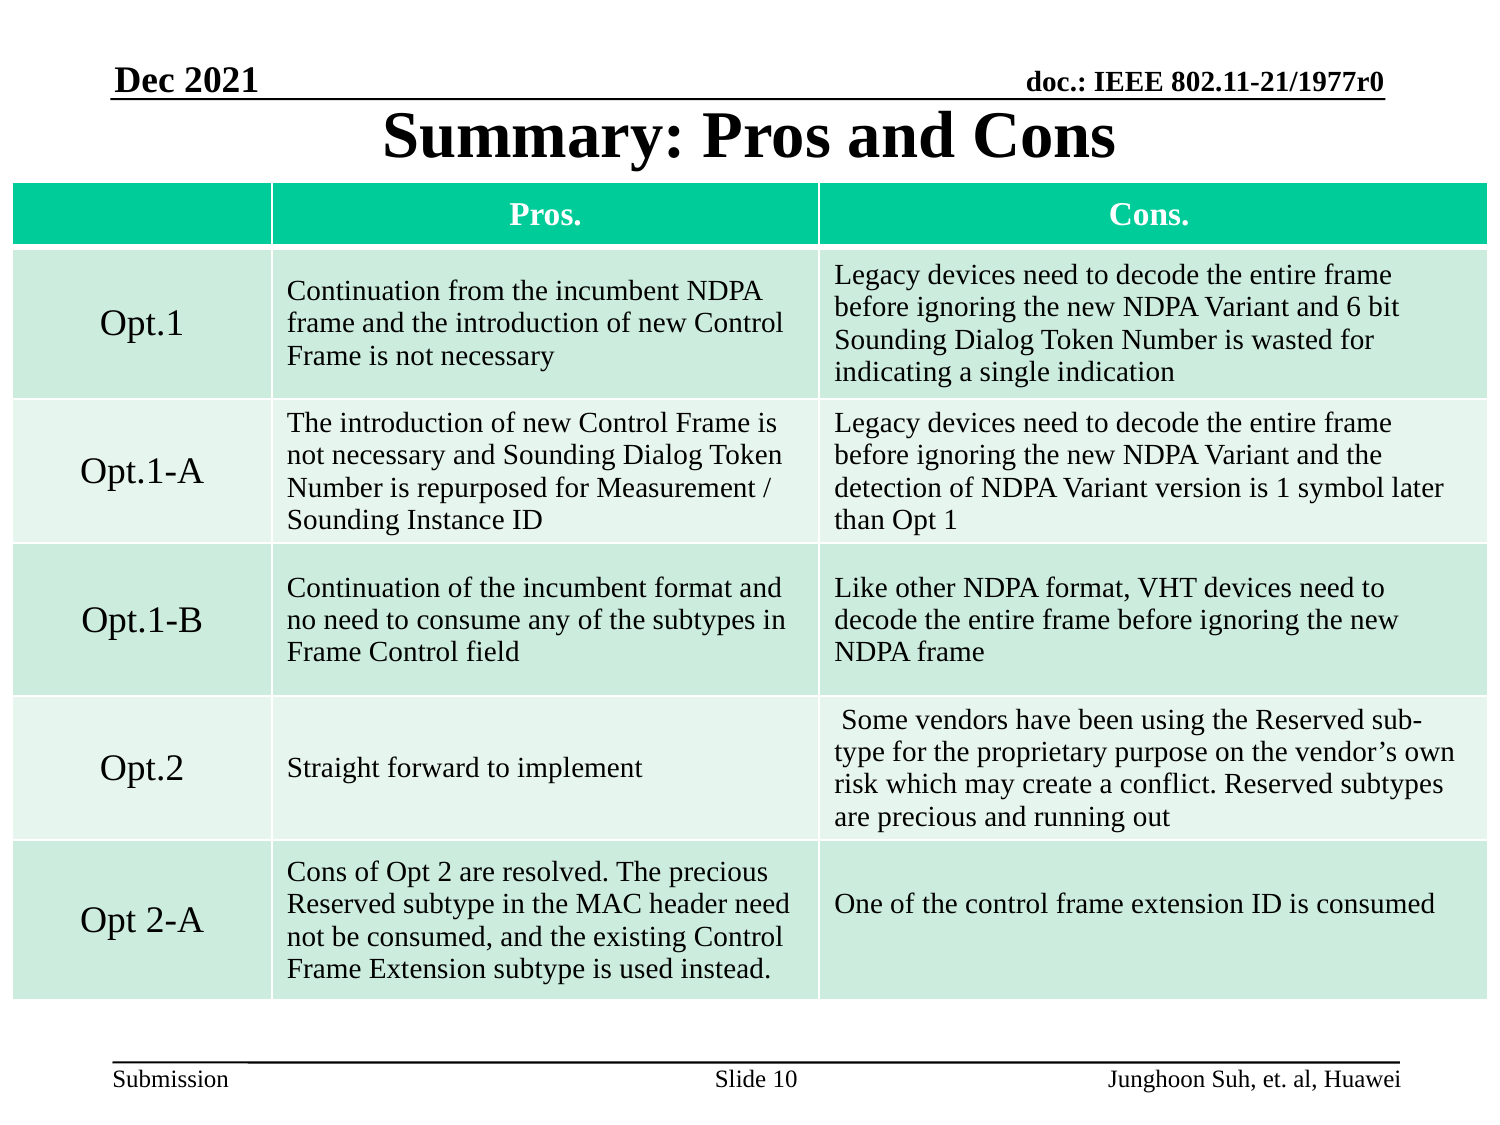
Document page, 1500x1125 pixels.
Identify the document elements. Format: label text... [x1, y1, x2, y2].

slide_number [114, 54, 265, 101]
table_header [13, 183, 271, 244]
table_cell The introduction of new Control Frame is not necessary and Sounding Dialog Token Number is repurposed for Measurement / Sounding Instance ID [273, 400, 818, 542]
title Summary: Pros and Cons [112, 87, 1388, 175]
table_cell Legacy devices need to decode the entire frame before ignoring the new NDPA Variant and the detection of NDPA Variant version is 1 symbol later than Opt 1 [820, 400, 1487, 542]
table_cell Cons of Opt 2 are resolved. The precious Reserved subtype in the MAC header need not be consumed, and the existing Control Frame Extension subtype is used instead. [273, 841, 818, 999]
table_cell Straight forward to implement [273, 697, 818, 839]
table_cell Continuation from the incumbent NDPA frame and the introduction of new Control Frame is not necessary [273, 250, 818, 398]
table_cell One of the control frame extension ID is consumed [820, 841, 1487, 999]
table_cell Legacy devices need to decode the entire frame before ignoring the new NDPA Variant and 6 bit Sounding Dialog Token Number is wasted for indicating a single indication [820, 250, 1487, 398]
table_cell Opt 2-A [13, 841, 271, 999]
table_cell Opt.1-A [13, 400, 271, 542]
table_cell Some vendors have been using the Reserved sub-type for the proprietary purpose on the vendor’s own risk which may create a conflict. Reserved subtypes are precious and running out [820, 697, 1487, 839]
table_cell Opt.1 [13, 250, 271, 398]
slide_number Slide 10 [712, 1061, 800, 1093]
table_cell Continuation of the incumbent format and no need to consume any of the subtypes in Frame Control field [273, 544, 818, 695]
footer Junghoon Suh, et. al, Huawei [1104, 1061, 1402, 1093]
table_cell Like other NDPA format, VHT devices need to decode the entire frame before ignoring the new NDPA frame [820, 544, 1487, 695]
table_cell Opt.1-B [13, 544, 271, 695]
table_cell Opt.2 [13, 697, 271, 839]
table_header Pros. [273, 183, 818, 244]
table_header Cons. [820, 183, 1487, 244]
